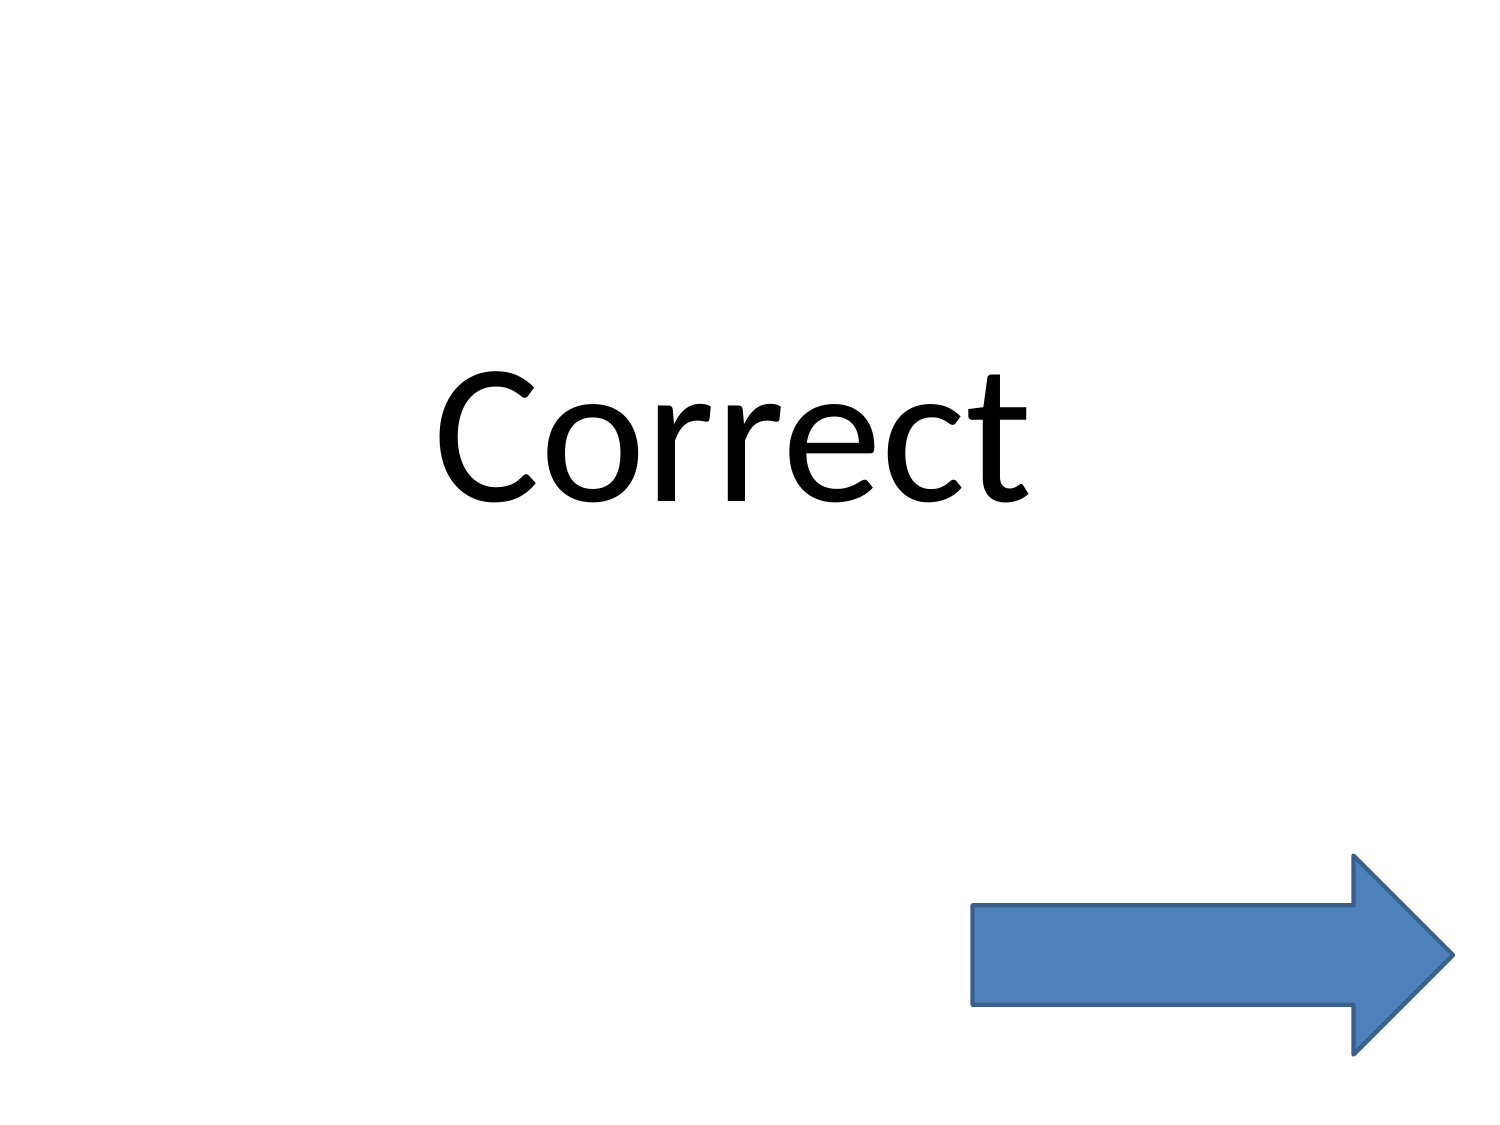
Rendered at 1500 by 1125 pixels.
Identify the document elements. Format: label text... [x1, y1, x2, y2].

text_box [970, 853, 1456, 1057]
title Correct [58, 328, 1409, 516]
